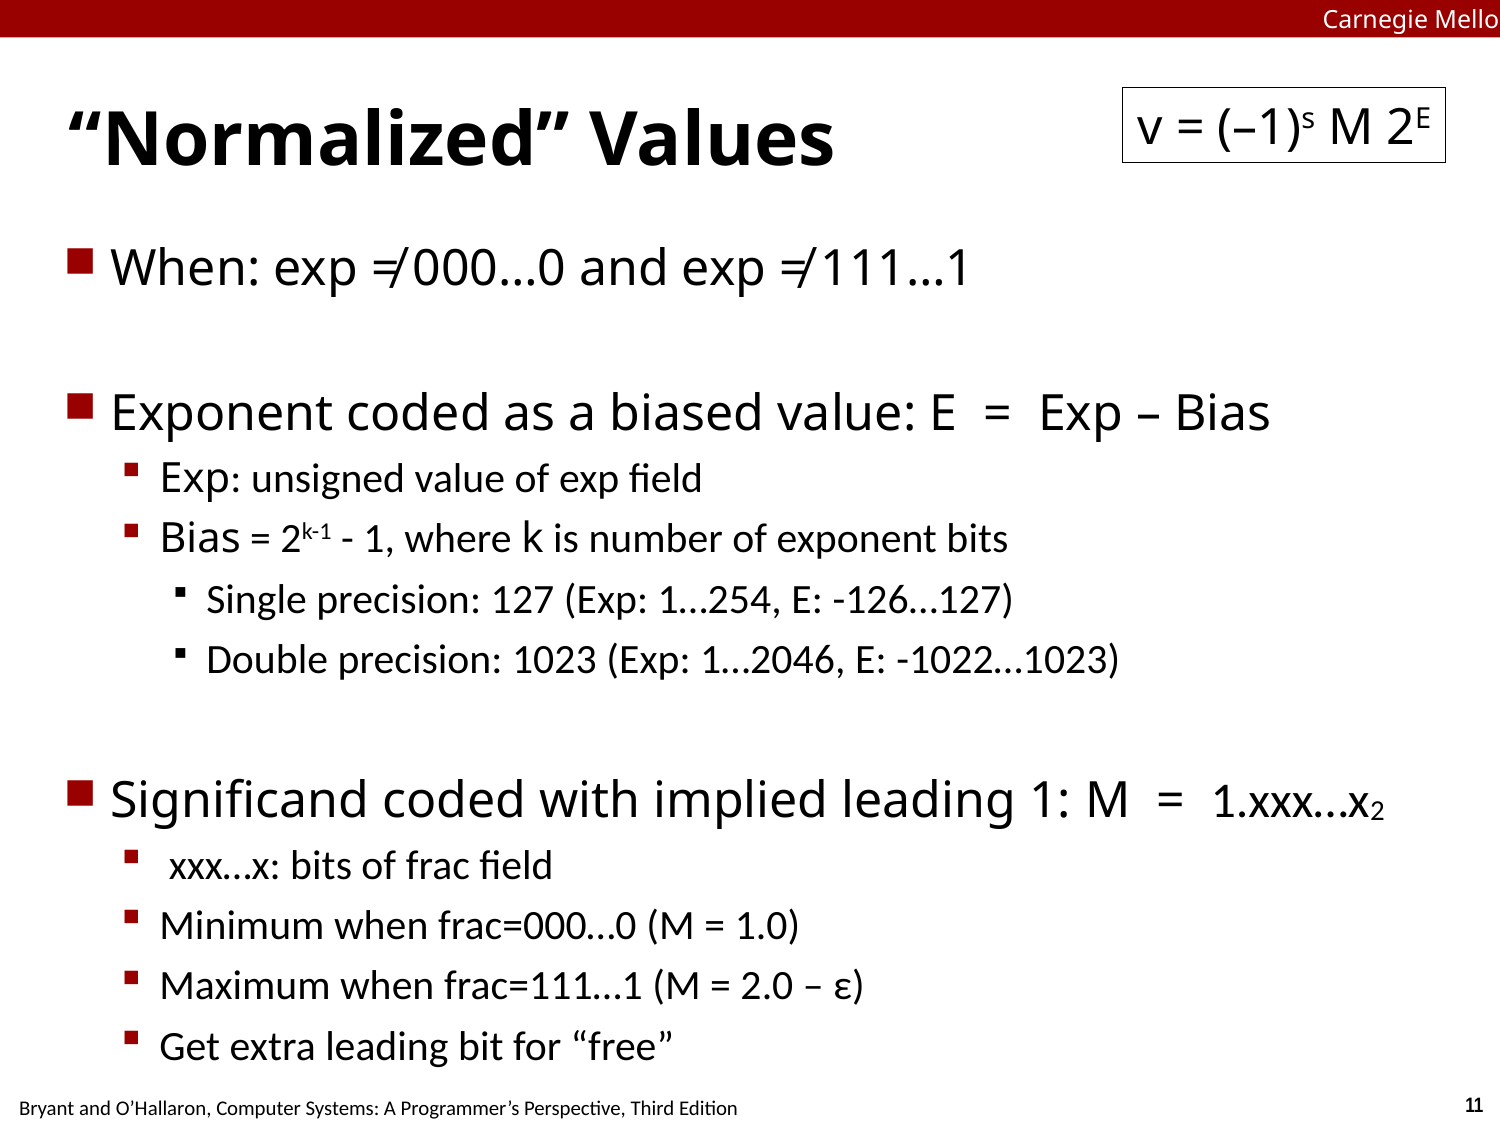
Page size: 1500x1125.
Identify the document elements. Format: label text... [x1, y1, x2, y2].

text_box [0, 0, 1500, 38]
text_box Carnegie Mellon [1322, 3, 1500, 33]
text_box v = (–1)s M 2E [1122, 87, 1446, 163]
list When: exp ≠ 000…0 and exp ≠ 111…1 Exponent coded as a biased value: E = Exp – Bias Exp: unsigned value of exp field Bias = 2k-1 - 1, where k is number of exponent bits Single precision: 127 (Exp: 1…254, E: -126…127) Double precision: 1023 (Exp: 1…2046, E: -1022…1023) Significand coded with implied leading 1: M = 1.xxx…x2 xxx…x: bits of frac field Minimum when frac=000…0 (M = 1.0) Maximum when frac=111…1 (M = 2.0 – ε) Get extra leading bit for “free” [62, 228, 1438, 1122]
title “Normalized” Values [62, 41, 1438, 228]
